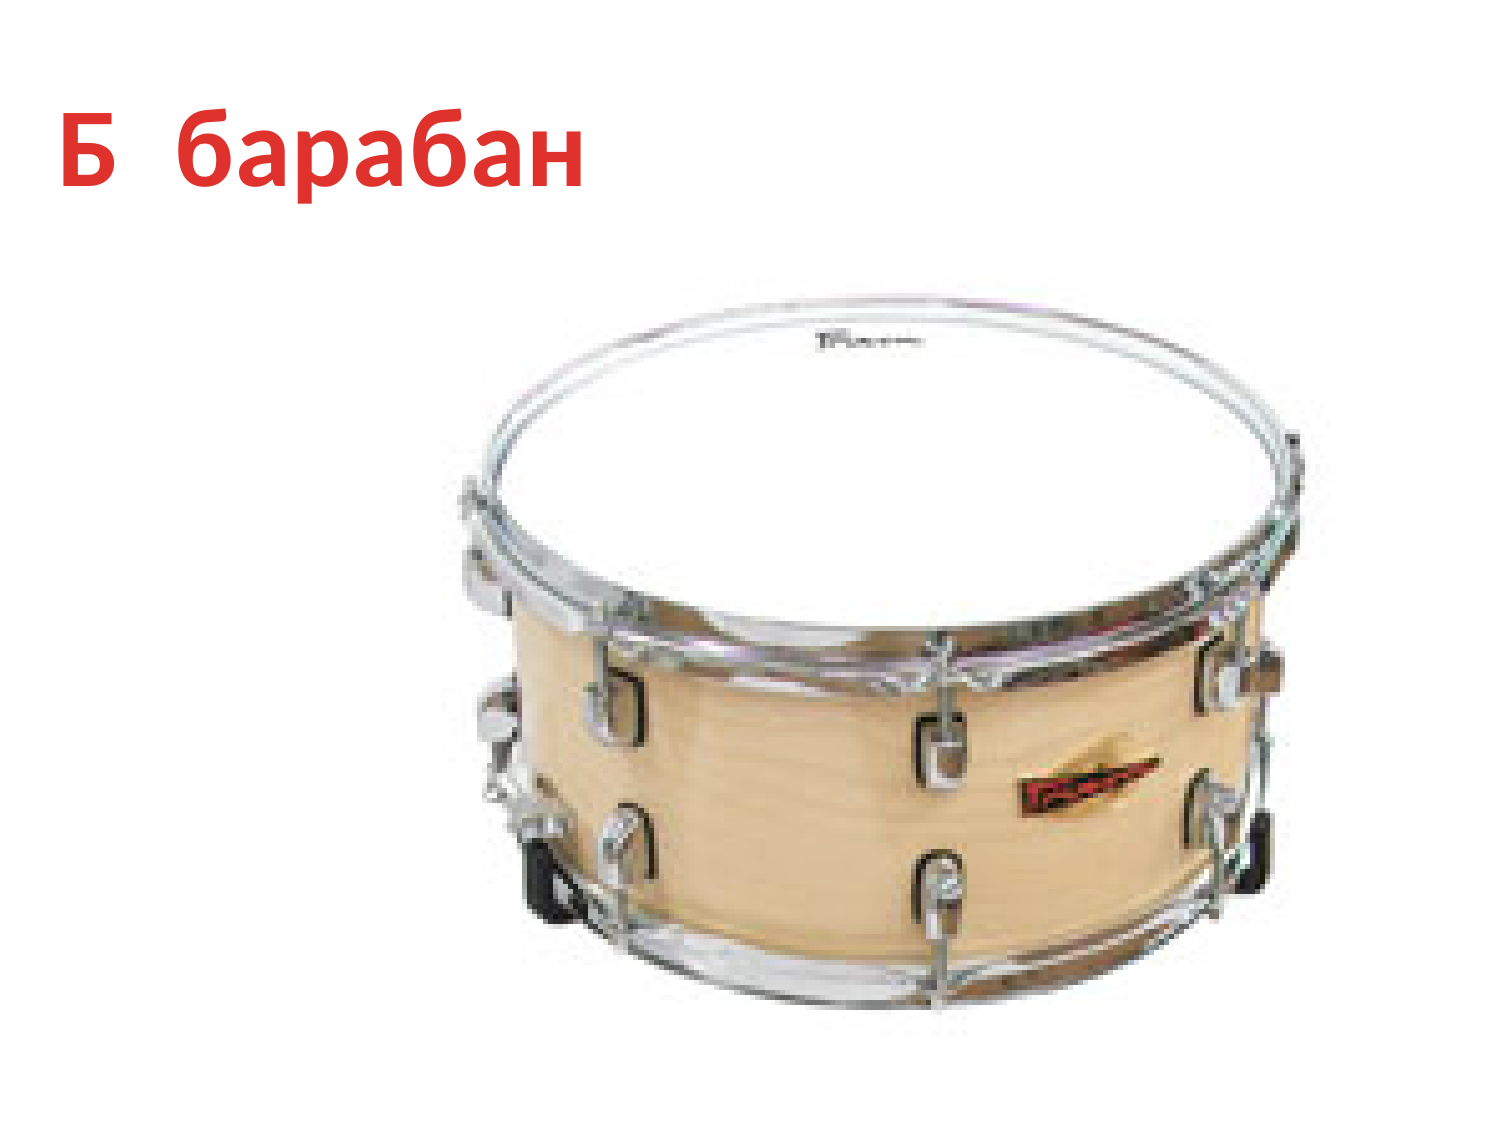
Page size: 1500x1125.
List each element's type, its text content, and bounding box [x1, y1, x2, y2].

text_box Б барабан [42, 66, 605, 217]
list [442, 278, 1331, 1036]
